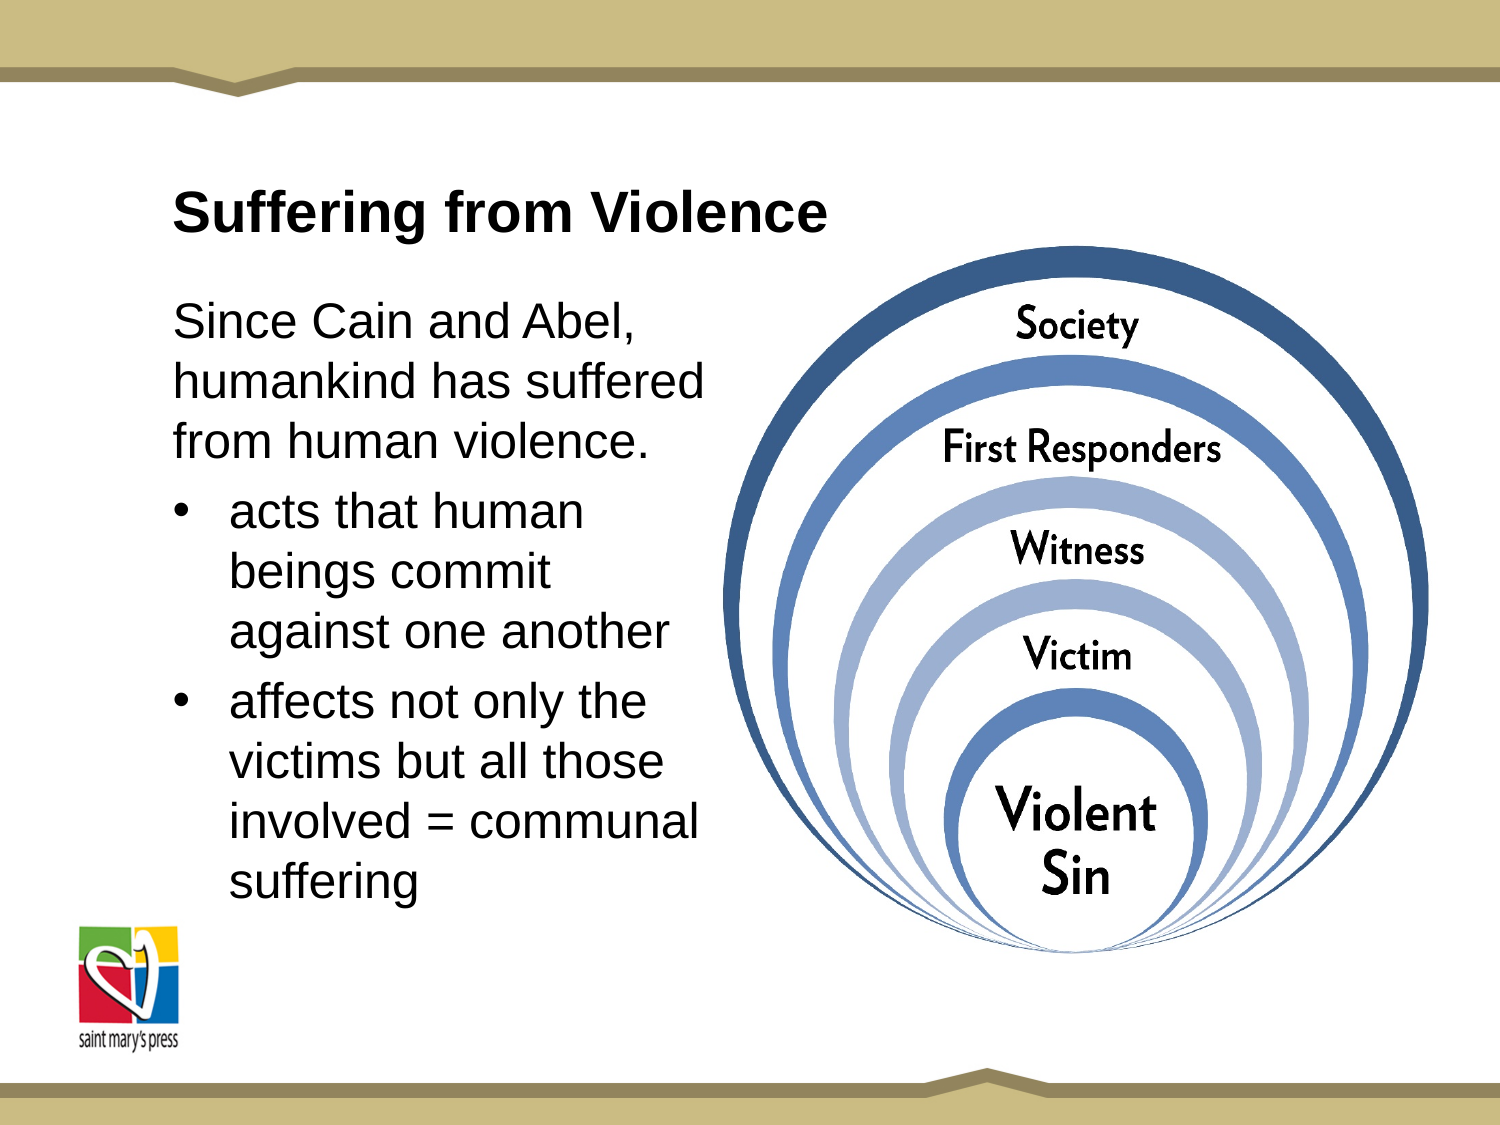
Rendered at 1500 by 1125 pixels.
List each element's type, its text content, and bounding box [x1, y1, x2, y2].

title Suffering from Violence [157, 137, 971, 281]
list Since Cain and Abel, humankind has suffered from human violence. acts that human beings commit against one another affects not only the victims but all those involved = communal suffering [157, 281, 833, 999]
picture [0, 0, 1500, 1125]
